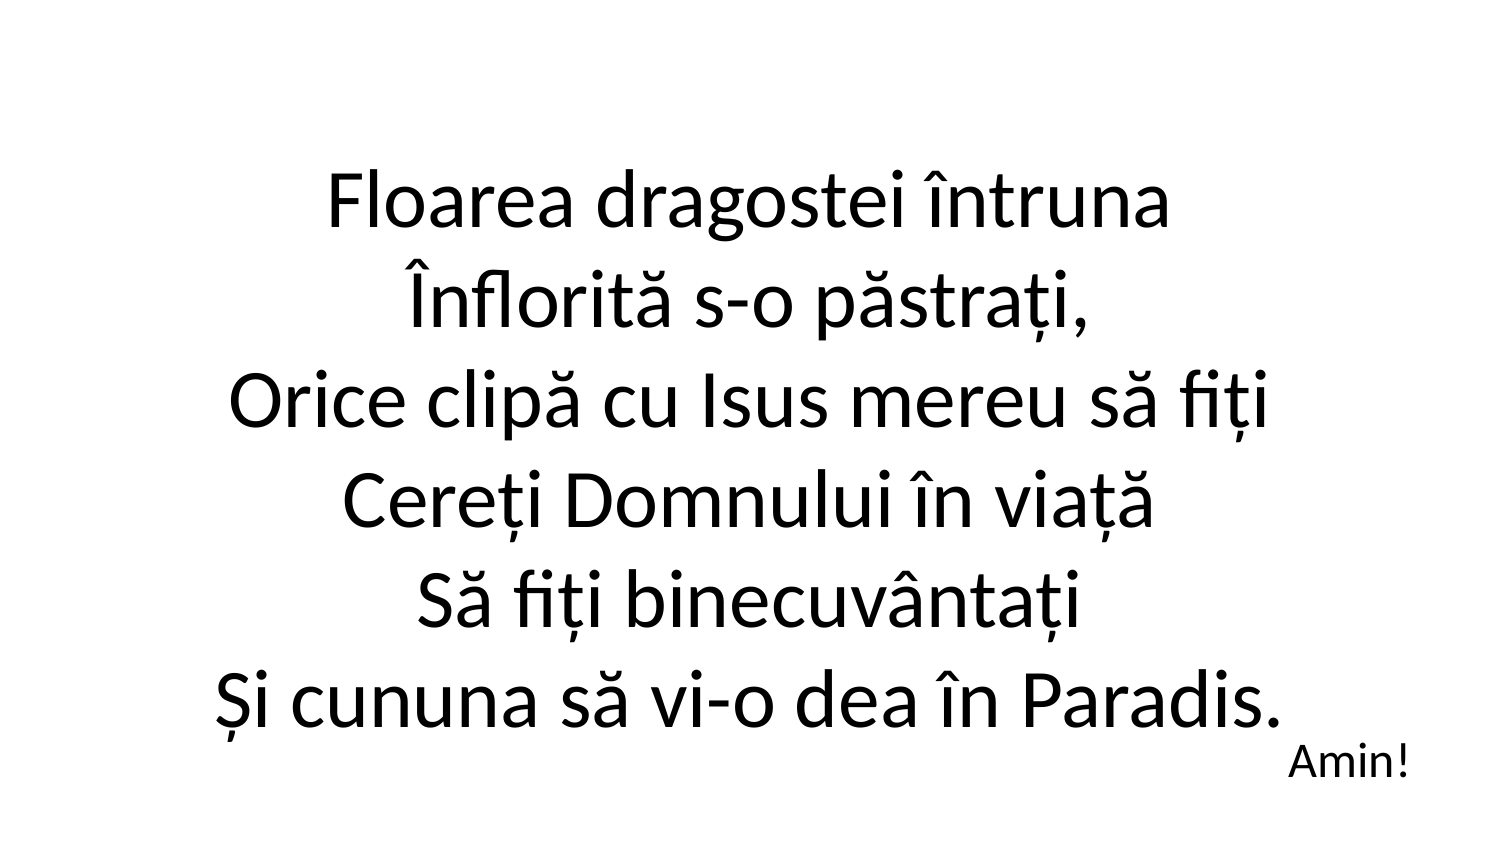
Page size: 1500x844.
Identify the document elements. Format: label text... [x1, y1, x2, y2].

text_box Floarea dragostei întruna Înflorită s-o păstrați, Orice clipă cu Isus mereu să fiți Cereți Domnului în viață Să fiți binecuvântați Și cununa să vi-o dea în Paradis. [199, 92, 1301, 752]
text_box Amin! [1273, 674, 1427, 795]
